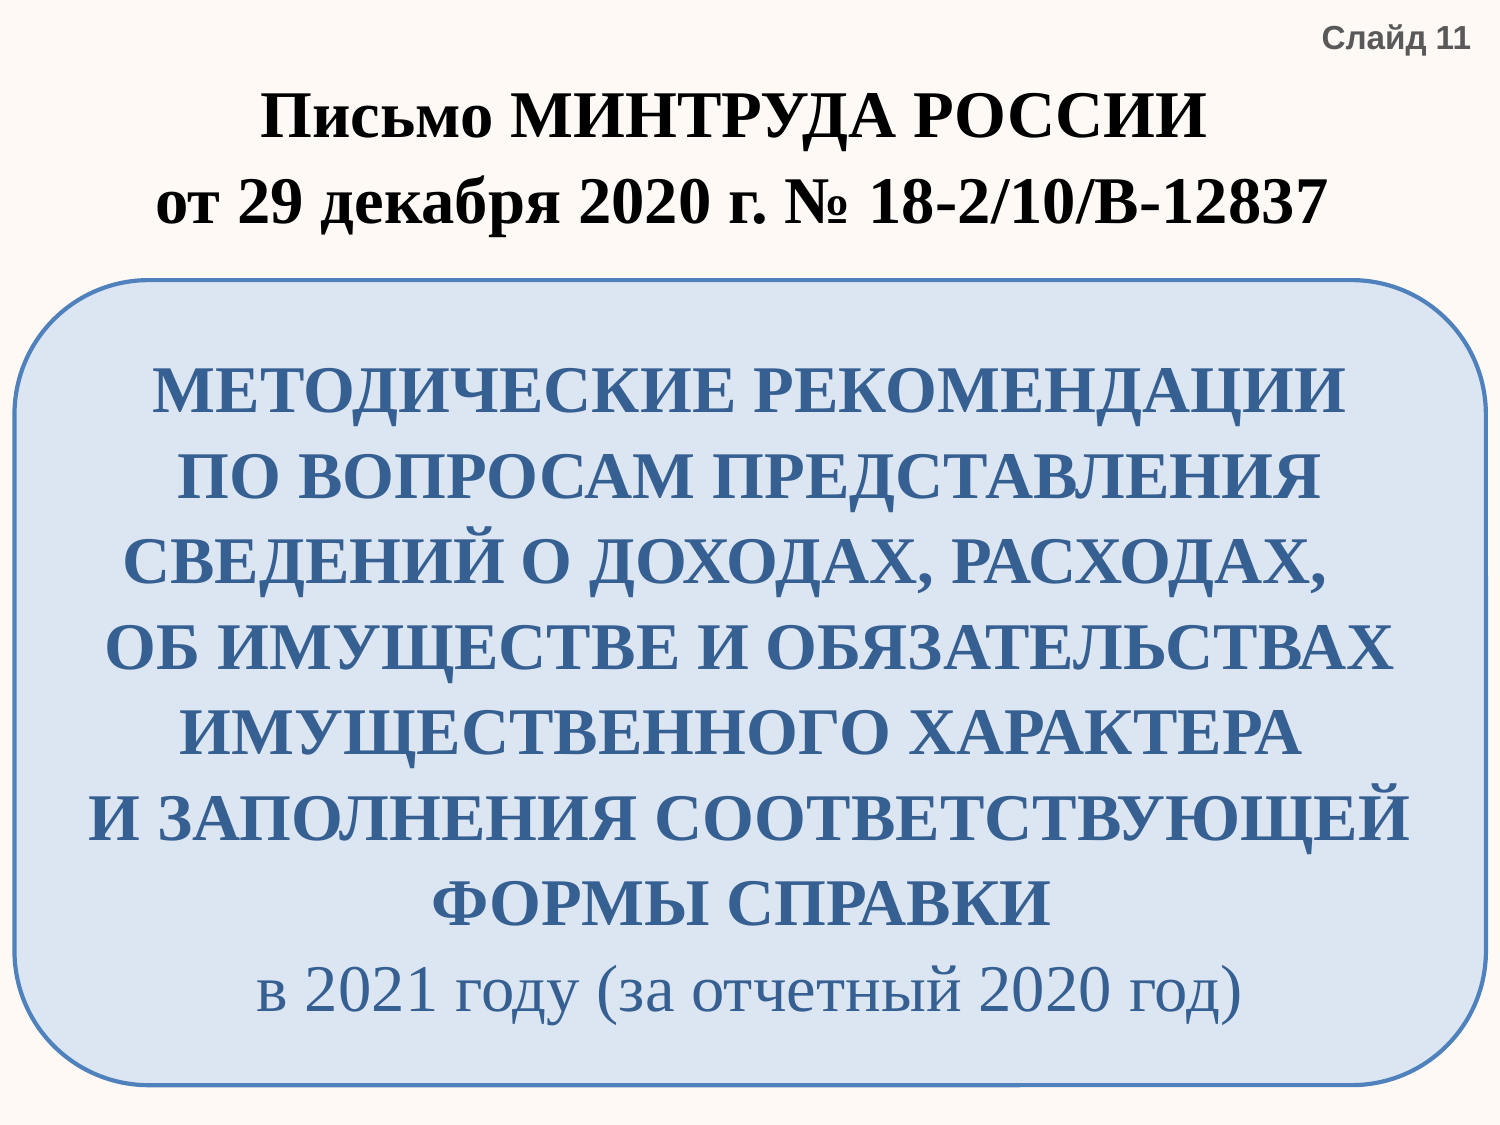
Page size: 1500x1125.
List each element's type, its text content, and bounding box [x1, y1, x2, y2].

text_box Слайд 11 [1288, 9, 1486, 64]
text_box МЕТОДИЧЕСКИЕ РЕКОМЕНДАЦИИ ПО ВОПРОСАМ ПРЕДСТАВЛЕНИЯ СВЕДЕНИЙ О ДОХОДАХ, РАСХОДАХ, ОБ ИМУЩЕСТВЕ И ОБЯЗАТЕЛЬСТВАХ ИМУЩЕСТВЕННОГО ХАРАКТЕРА И ЗАПОЛНЕНИЯ СООТВЕТСТВУЮЩЕЙ ФОРМЫ СПРАВКИ в 2021 году (за отчетный 2020 год) [12, 278, 1489, 1088]
text_box Письмо МИНТРУДА РОССИИ от 29 декабря 2020 г. № 18-2/10/В-12837 [98, 58, 1388, 244]
